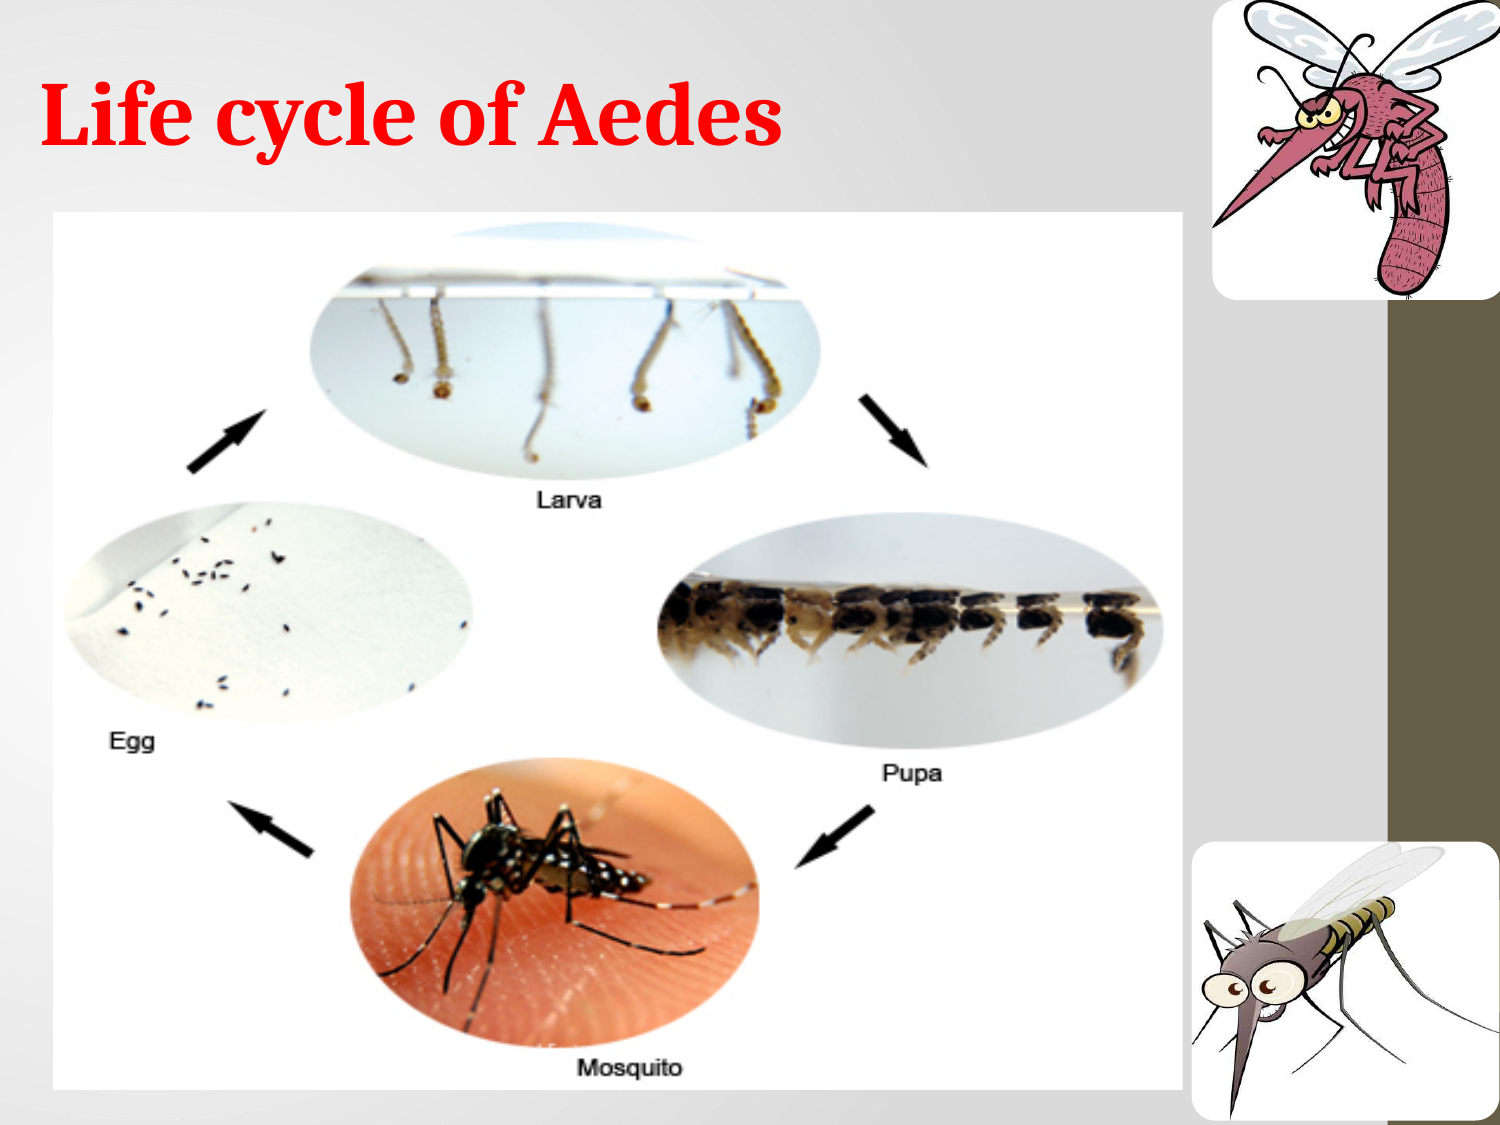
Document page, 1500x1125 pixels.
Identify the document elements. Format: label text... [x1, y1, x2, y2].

picture [52, 211, 1184, 1090]
title Life cycle of Aedes [24, 50, 1209, 168]
picture [1191, 841, 1500, 1122]
picture [1211, 0, 1500, 301]
